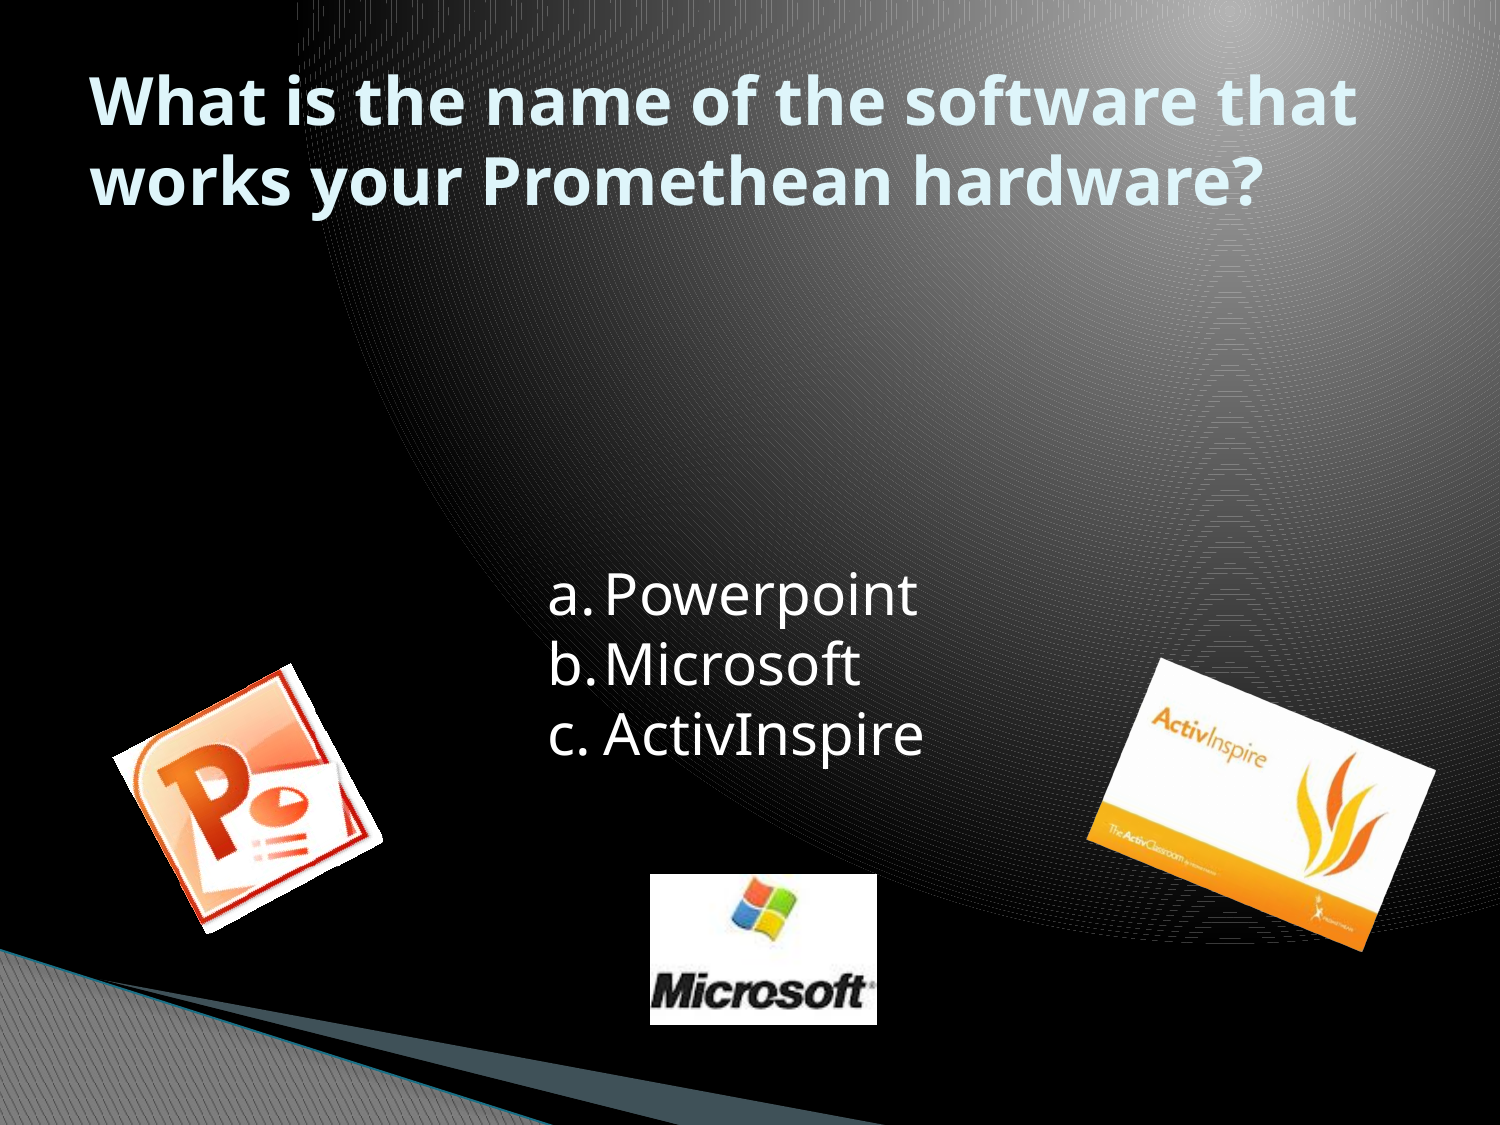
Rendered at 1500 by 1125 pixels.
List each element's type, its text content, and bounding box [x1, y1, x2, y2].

picture [1087, 658, 1435, 951]
picture [112, 663, 383, 934]
title What is the name of the software that works your Promethean hardware? [75, 45, 1425, 233]
text_box Powerpoint Microsoft ActivInspire [532, 549, 940, 775]
picture [649, 874, 878, 1026]
picture [0, 952, 543, 1125]
